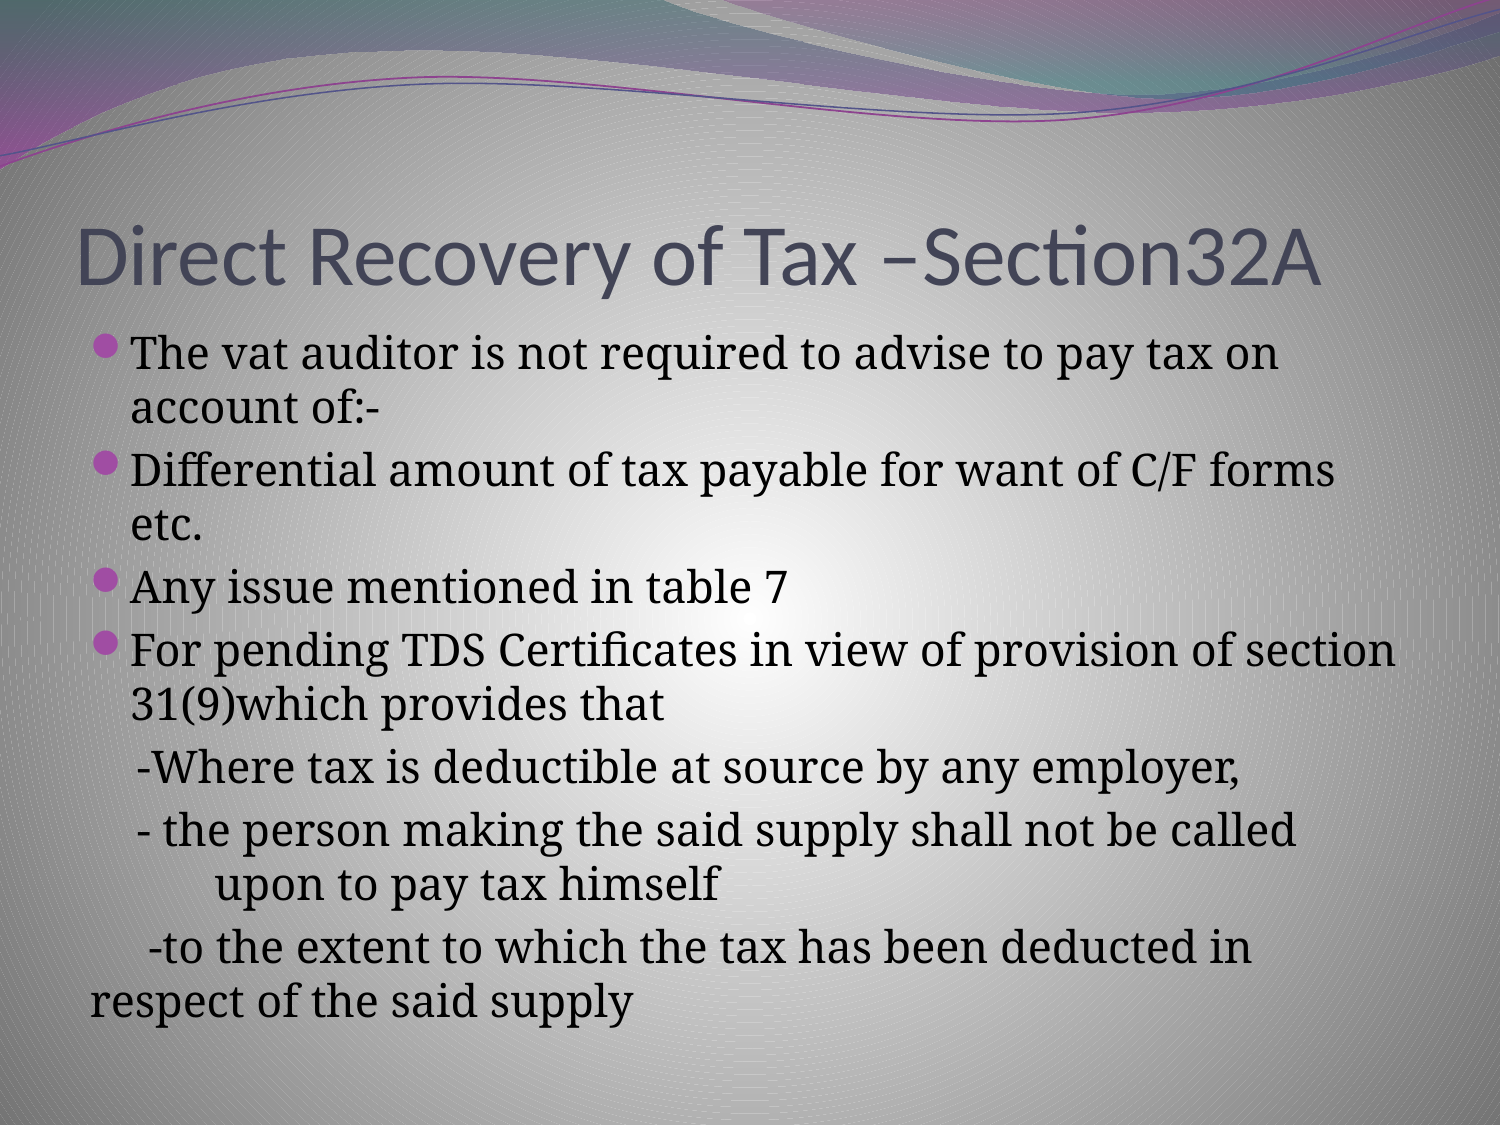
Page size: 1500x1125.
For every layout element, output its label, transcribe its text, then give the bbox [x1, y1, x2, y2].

list The vat auditor is not required to advise to pay tax on account of:- Differential amount of tax payable for want of C/F forms etc. Any issue mentioned in table 7 For pending TDS Certificates in view of provision of section 31(9)which provides that -Where tax is deductible at source by any employer, - the person making the said supply shall not be called upon to pay tax himself -to the extent to which the tax has been deducted in respect of the said supply [75, 317, 1425, 1038]
title Direct Recovery of Tax –Section32A [75, 115, 1425, 303]
